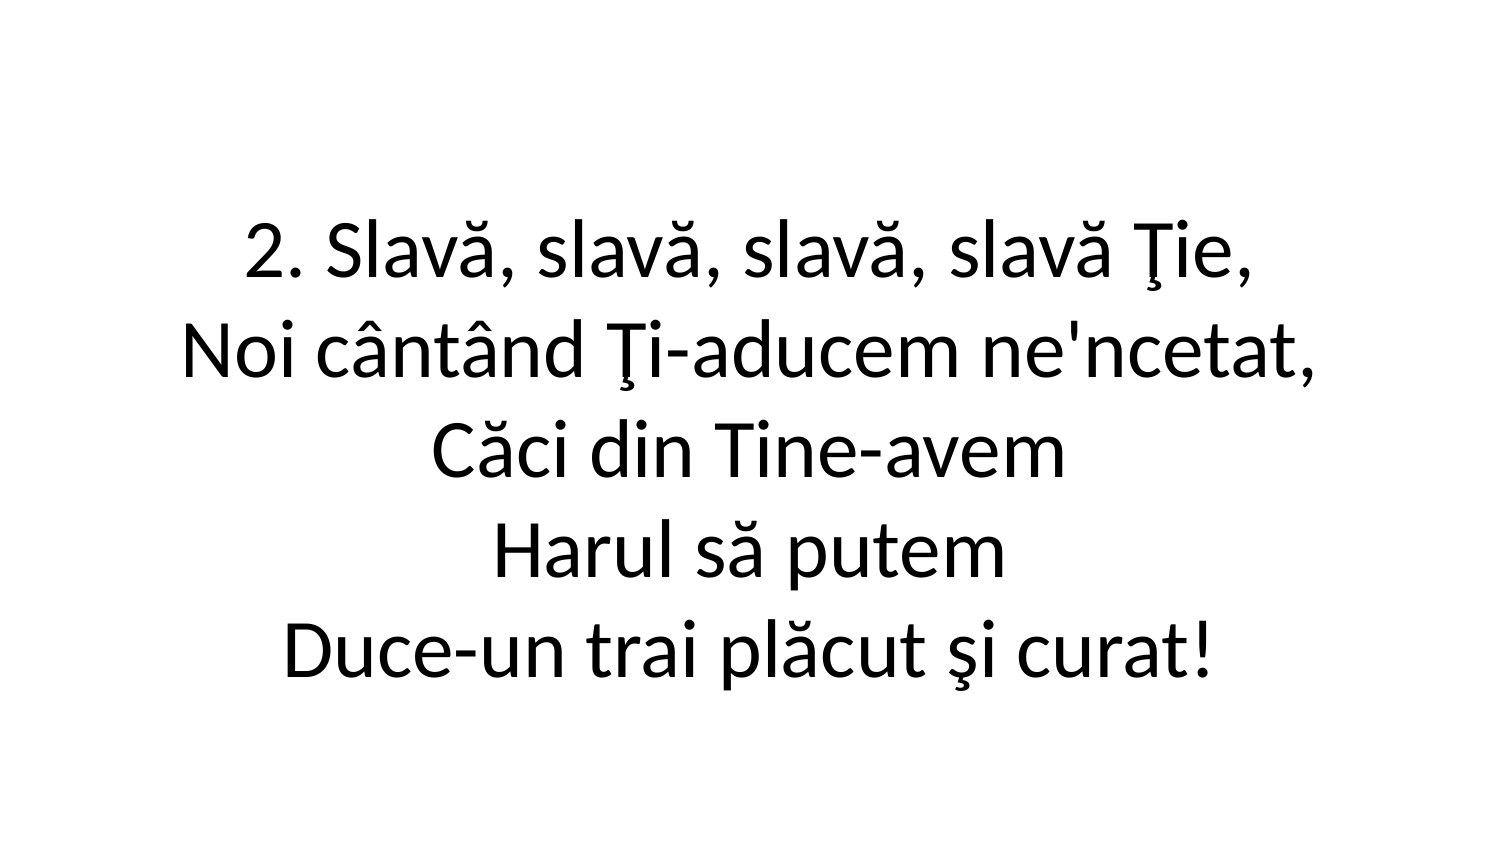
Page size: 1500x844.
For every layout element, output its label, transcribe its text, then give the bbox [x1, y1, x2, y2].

text_box 2. Slavă, slavă, slavă, slavă Ţie, Noi cântând Ţi-aducem ne'ncetat, Căci din Tine-avem Harul să putem Duce-un trai plăcut şi curat! [165, 142, 1335, 702]
